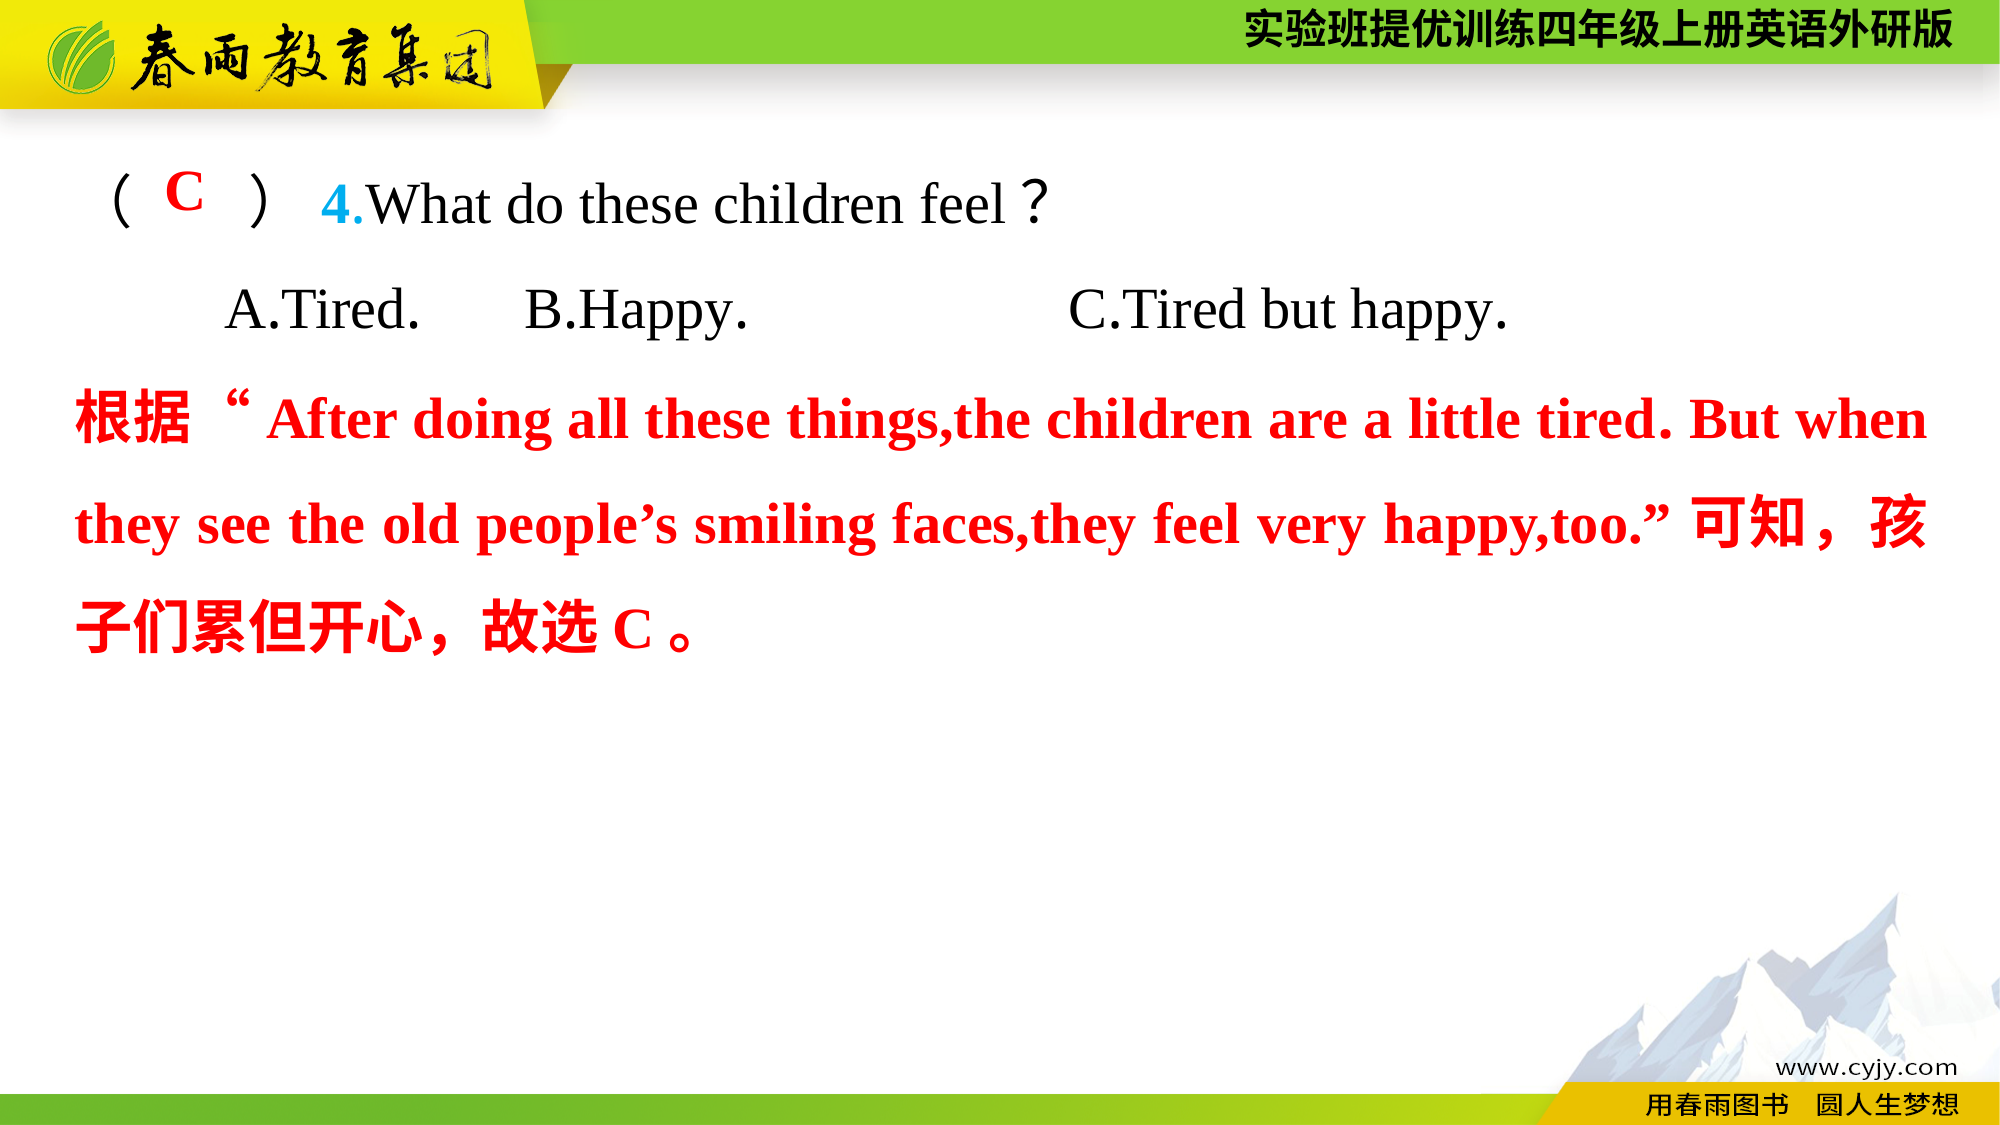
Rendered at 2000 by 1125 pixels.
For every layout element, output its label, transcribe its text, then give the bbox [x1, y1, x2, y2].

text_box C [149, 144, 222, 230]
picture [0, 0, 2000, 1125]
text_box 根据“After doing all these things,the children are a little tired. But when they see the old people’s smiling faces,they feel very happy,too.”可知，孩子们累但开心，故选C。 [59, 338, 1944, 668]
list （ ）4.What do these children feel？ A.Tired. B.Happy. C.Tired but happy. [59, 122, 1944, 338]
